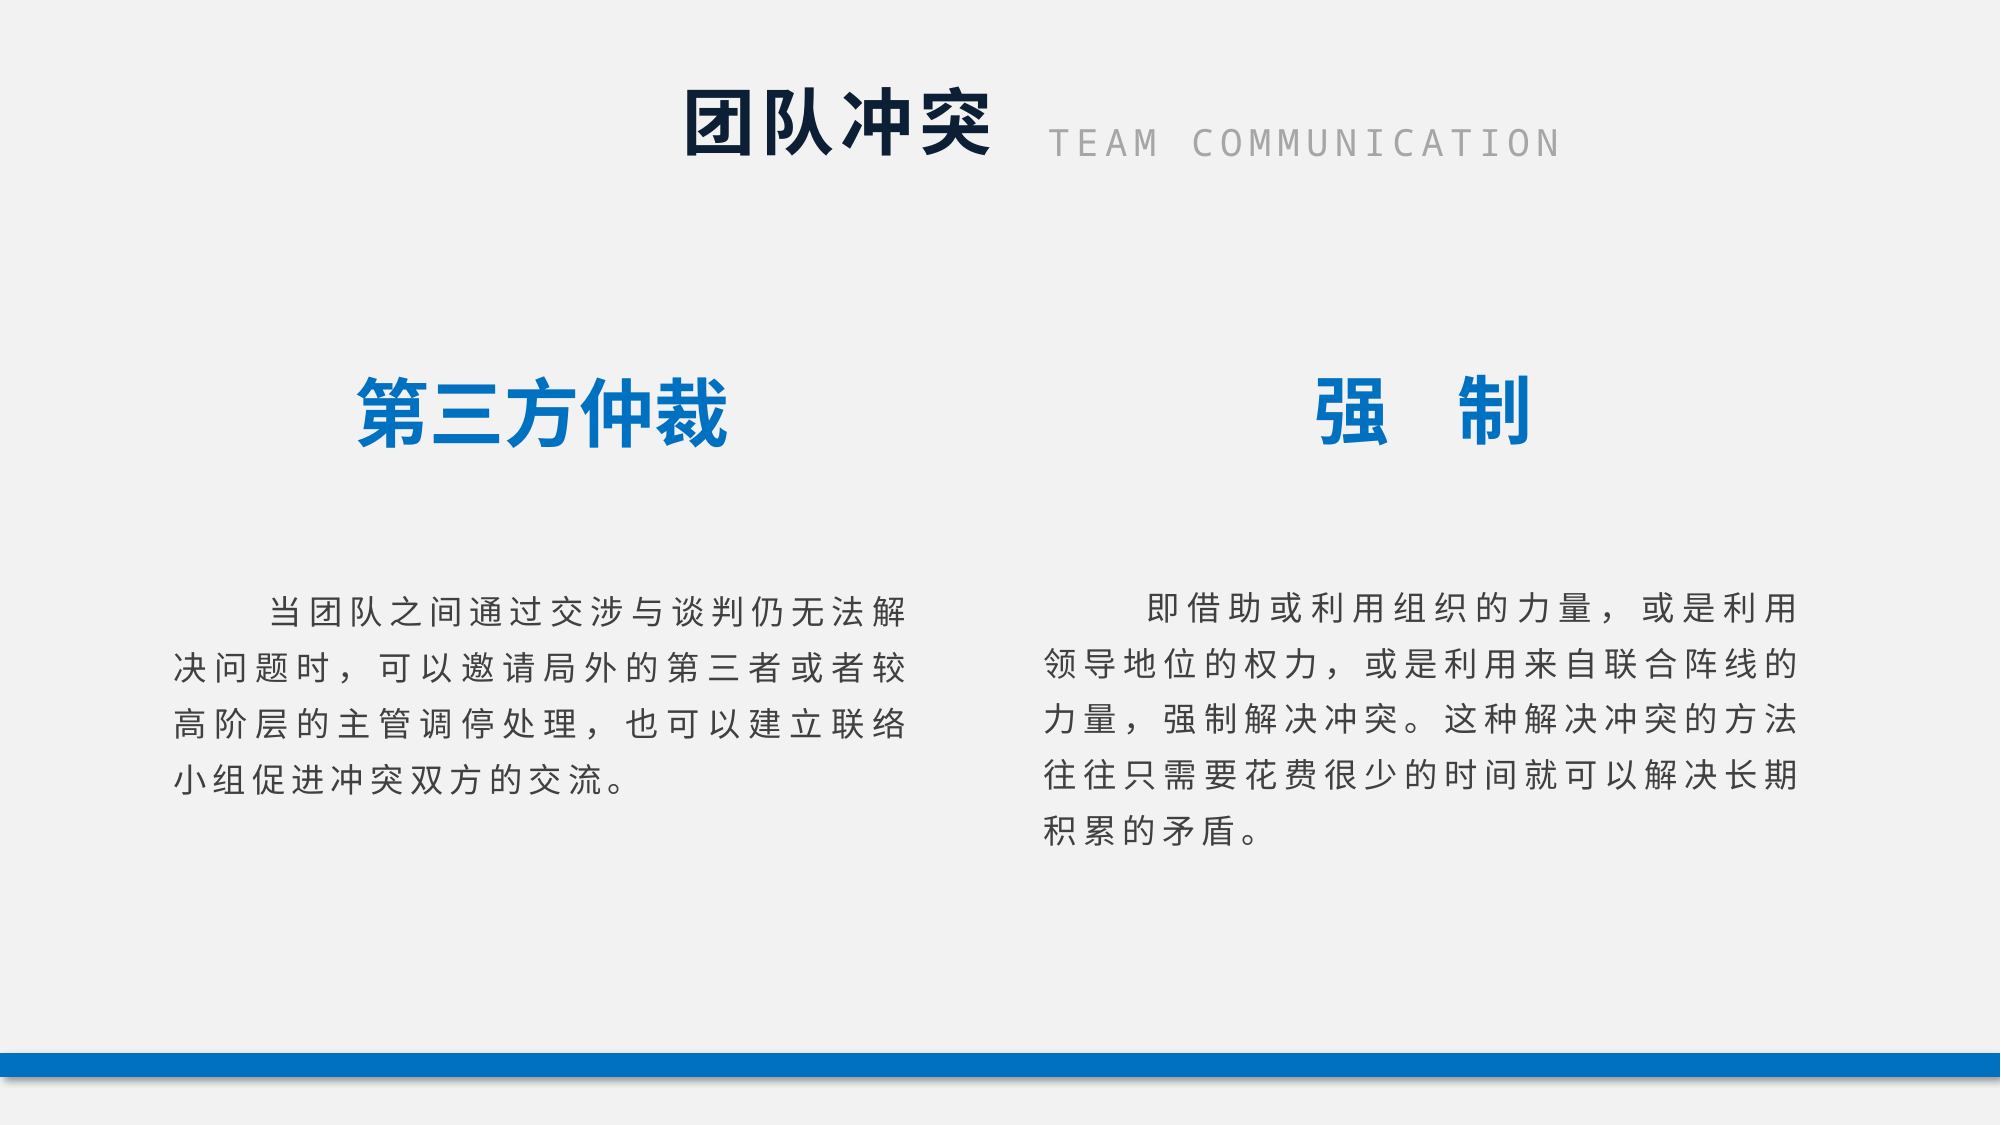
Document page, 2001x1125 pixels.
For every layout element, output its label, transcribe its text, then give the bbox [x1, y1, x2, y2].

text_box 第三方仲裁 [325, 359, 760, 464]
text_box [662, 69, 1595, 173]
text_box 当团队之间通过交涉与谈判仍无法解决问题时，可以邀请局外的第三者或者较高阶层的主管调停处理，也可以建立联络小组促进冲突双方的交流。 [158, 568, 927, 807]
text_box [0, 1052, 2000, 1078]
text_box 即借助或利用组织的力量，或是利用领导地位的权力，或是利用来自联合阵线的力量，强制解决冲突。这种解决冲突的方法往往只需要花费很少的时间就可以解决长期积累的矛盾。 [1029, 563, 1820, 858]
text_box 强 制 [1229, 356, 1619, 462]
